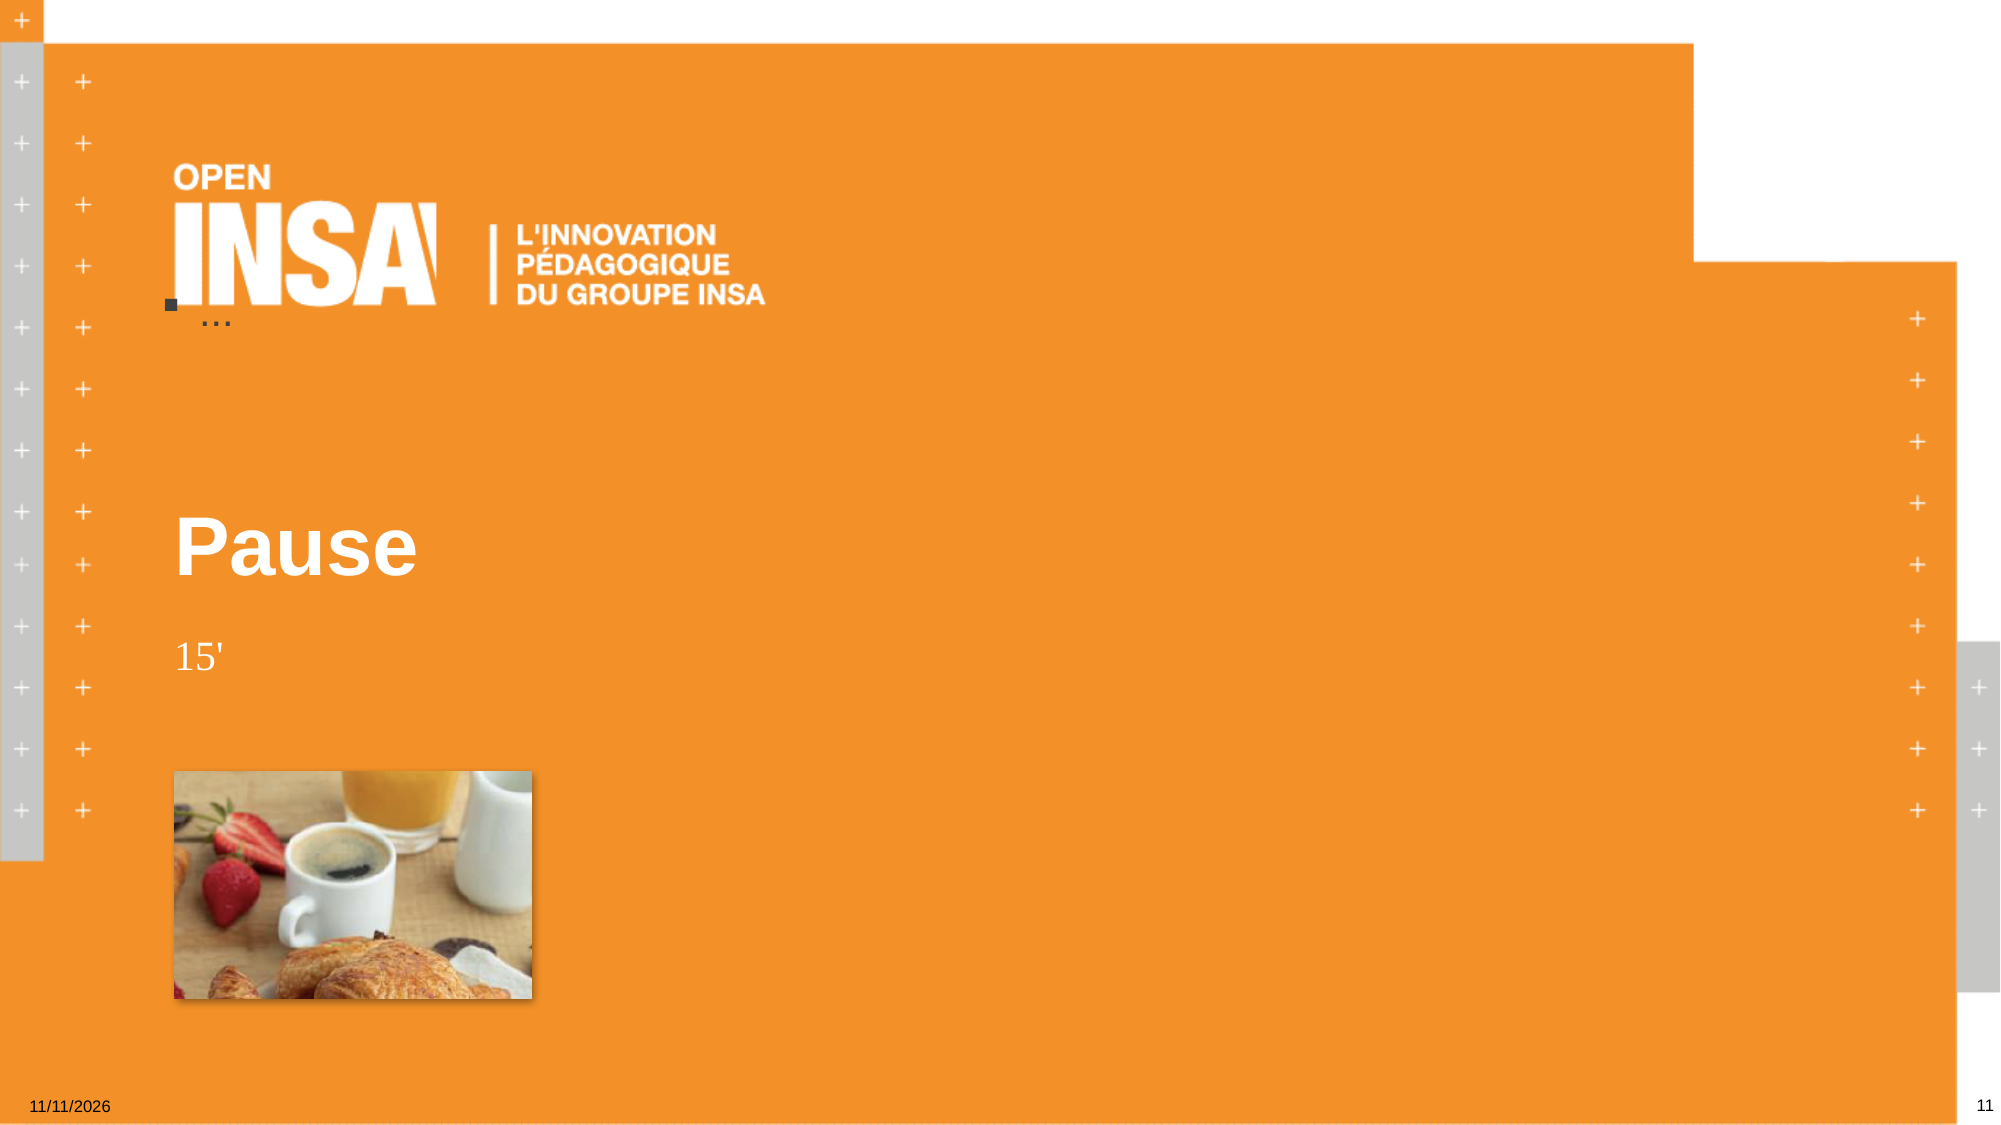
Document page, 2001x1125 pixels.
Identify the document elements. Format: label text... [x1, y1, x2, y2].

slide_number 11 [1550, 1084, 2000, 1125]
title Pause [174, 201, 1300, 283]
text_box ... [146, 283, 1842, 999]
picture [0, 0, 2001, 1125]
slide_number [23, 1085, 474, 1125]
